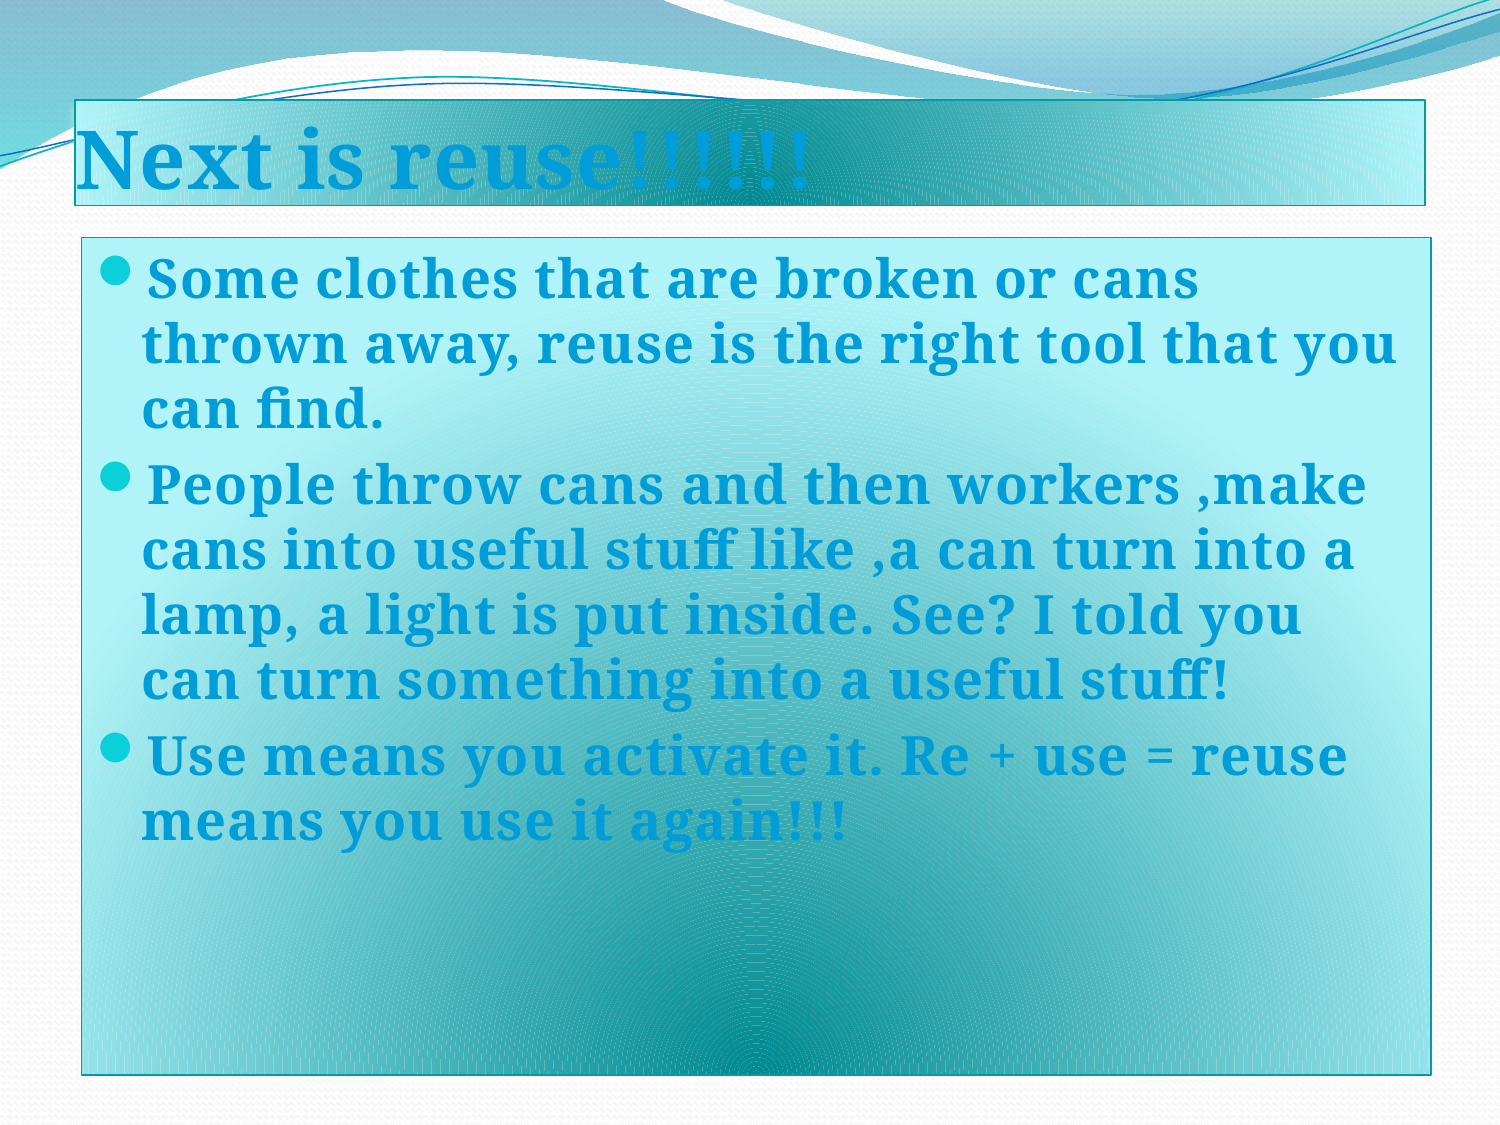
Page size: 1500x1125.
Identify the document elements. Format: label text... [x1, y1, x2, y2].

list Some clothes that are broken or cans thrown away, reuse is the right tool that you can find. People throw cans and then workers ,make cans into useful stuff like ,a can turn into a lamp, a light is put inside. See? I told you can turn something into a useful stuff! Use means you activate it. Re + use = reuse means you use it again!!! [81, 237, 1432, 1076]
title Next is reuse!!!!!! [74, 99, 1426, 206]
